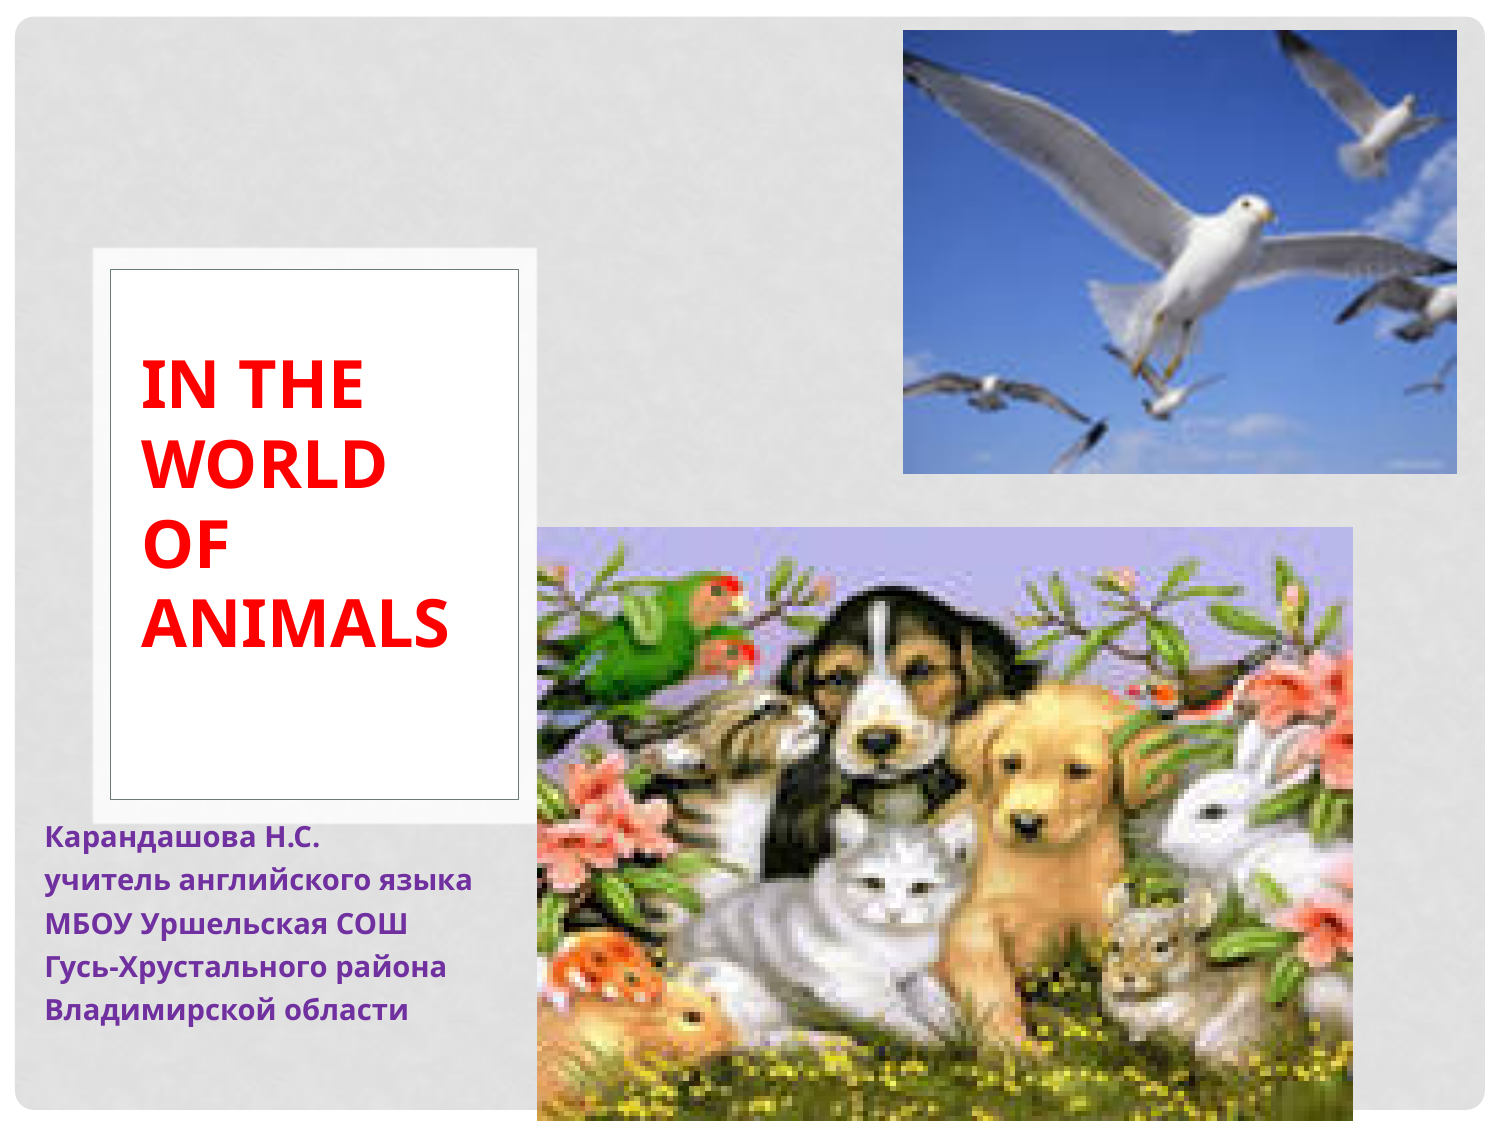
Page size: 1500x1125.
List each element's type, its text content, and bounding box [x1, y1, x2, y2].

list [537, 526, 1353, 1121]
title IN THE WORLD OF ANIMALS [126, 284, 504, 669]
list Карандашова Н.С. учитель английского языка МБОУ Уршельская СОШ Гусь-Хрустального района Владимирской области [29, 810, 526, 1106]
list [903, 30, 1458, 474]
